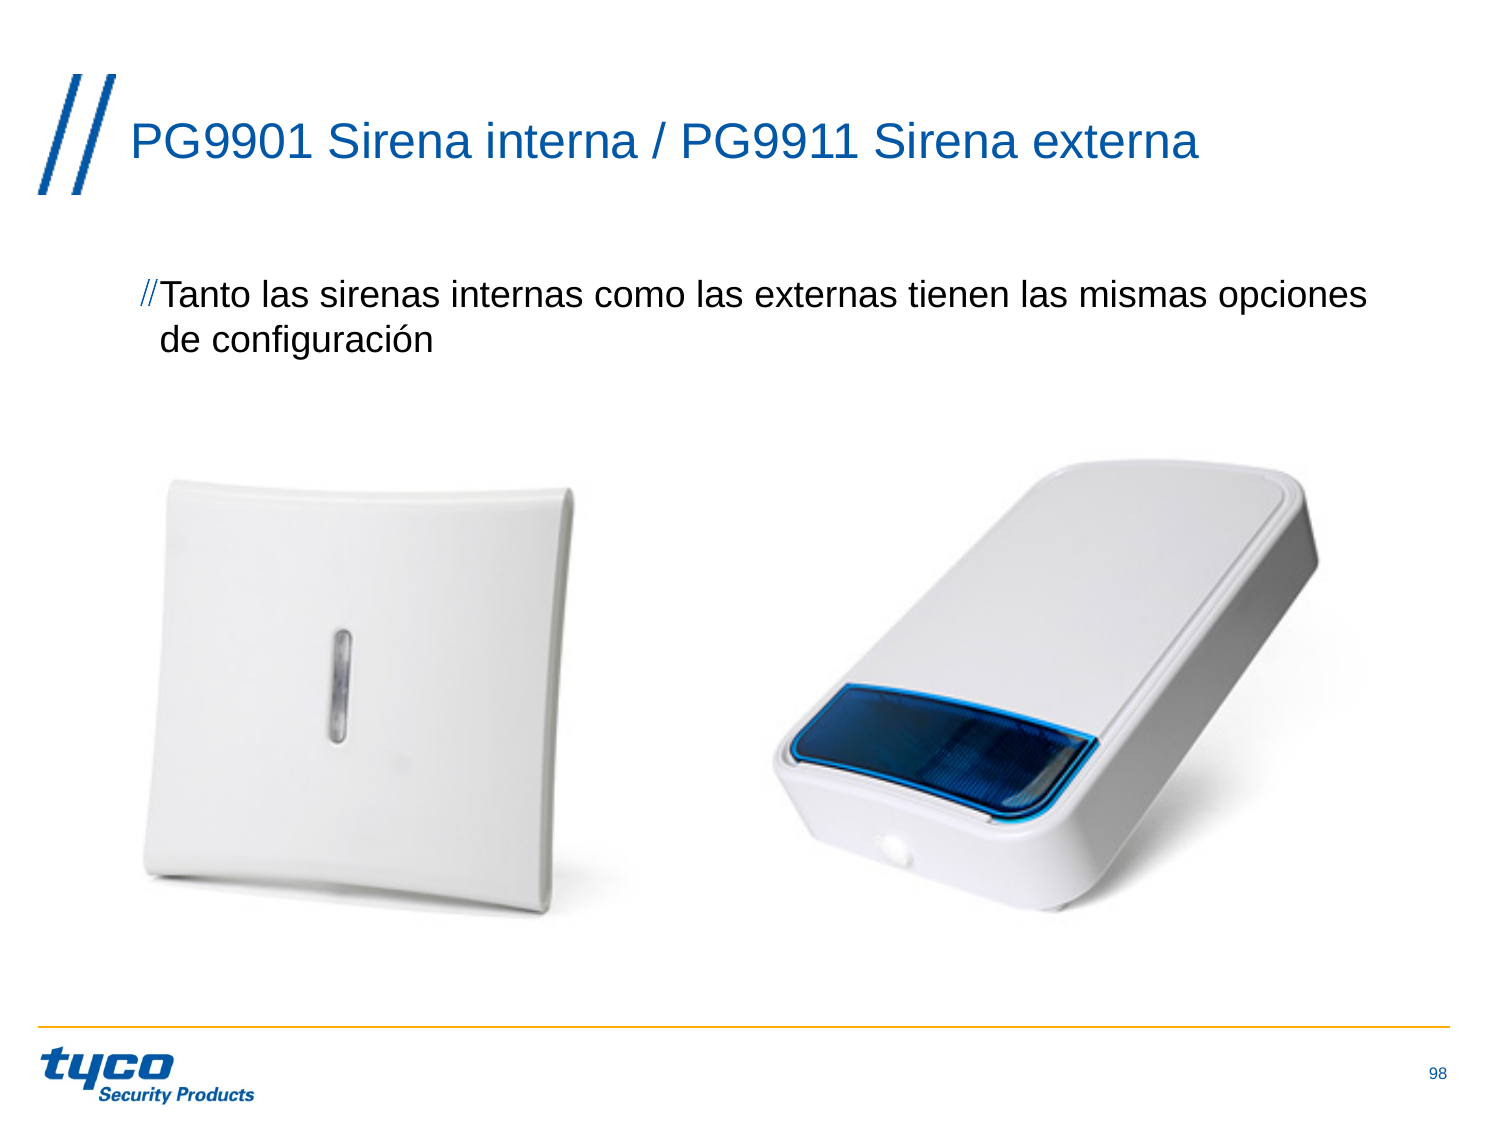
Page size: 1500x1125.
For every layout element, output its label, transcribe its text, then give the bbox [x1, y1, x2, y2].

title PG9901 Sirena interna / PG9911 Sirena externa [115, 44, 1426, 233]
list Tanto las sirenas internas como las externas tienen las mismas opciones de configuración [124, 262, 1426, 976]
picture [42, 446, 665, 945]
picture [726, 429, 1370, 944]
slide_number 98 [1387, 1042, 1463, 1103]
text_box [97, 1061, 228, 1091]
picture [34, 1040, 260, 1107]
picture [140, 279, 167, 306]
picture [37, 74, 115, 195]
